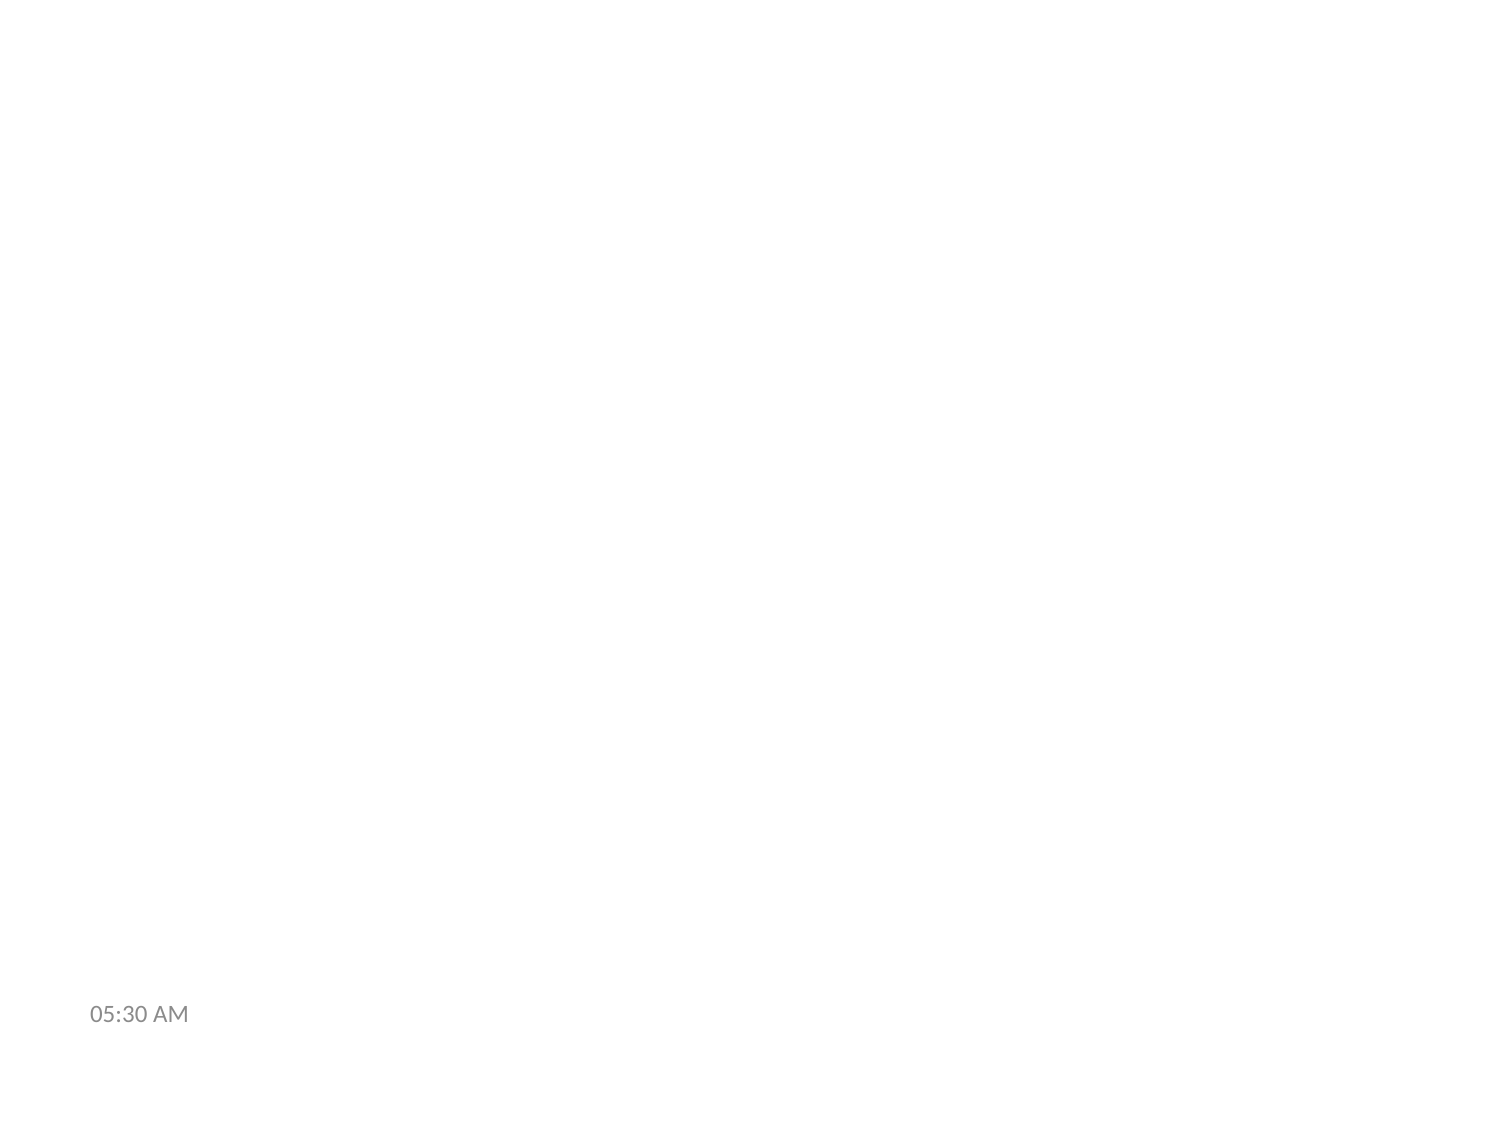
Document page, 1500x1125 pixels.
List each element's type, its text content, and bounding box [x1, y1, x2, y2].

text_box 3:35 PM [75, 982, 425, 1043]
